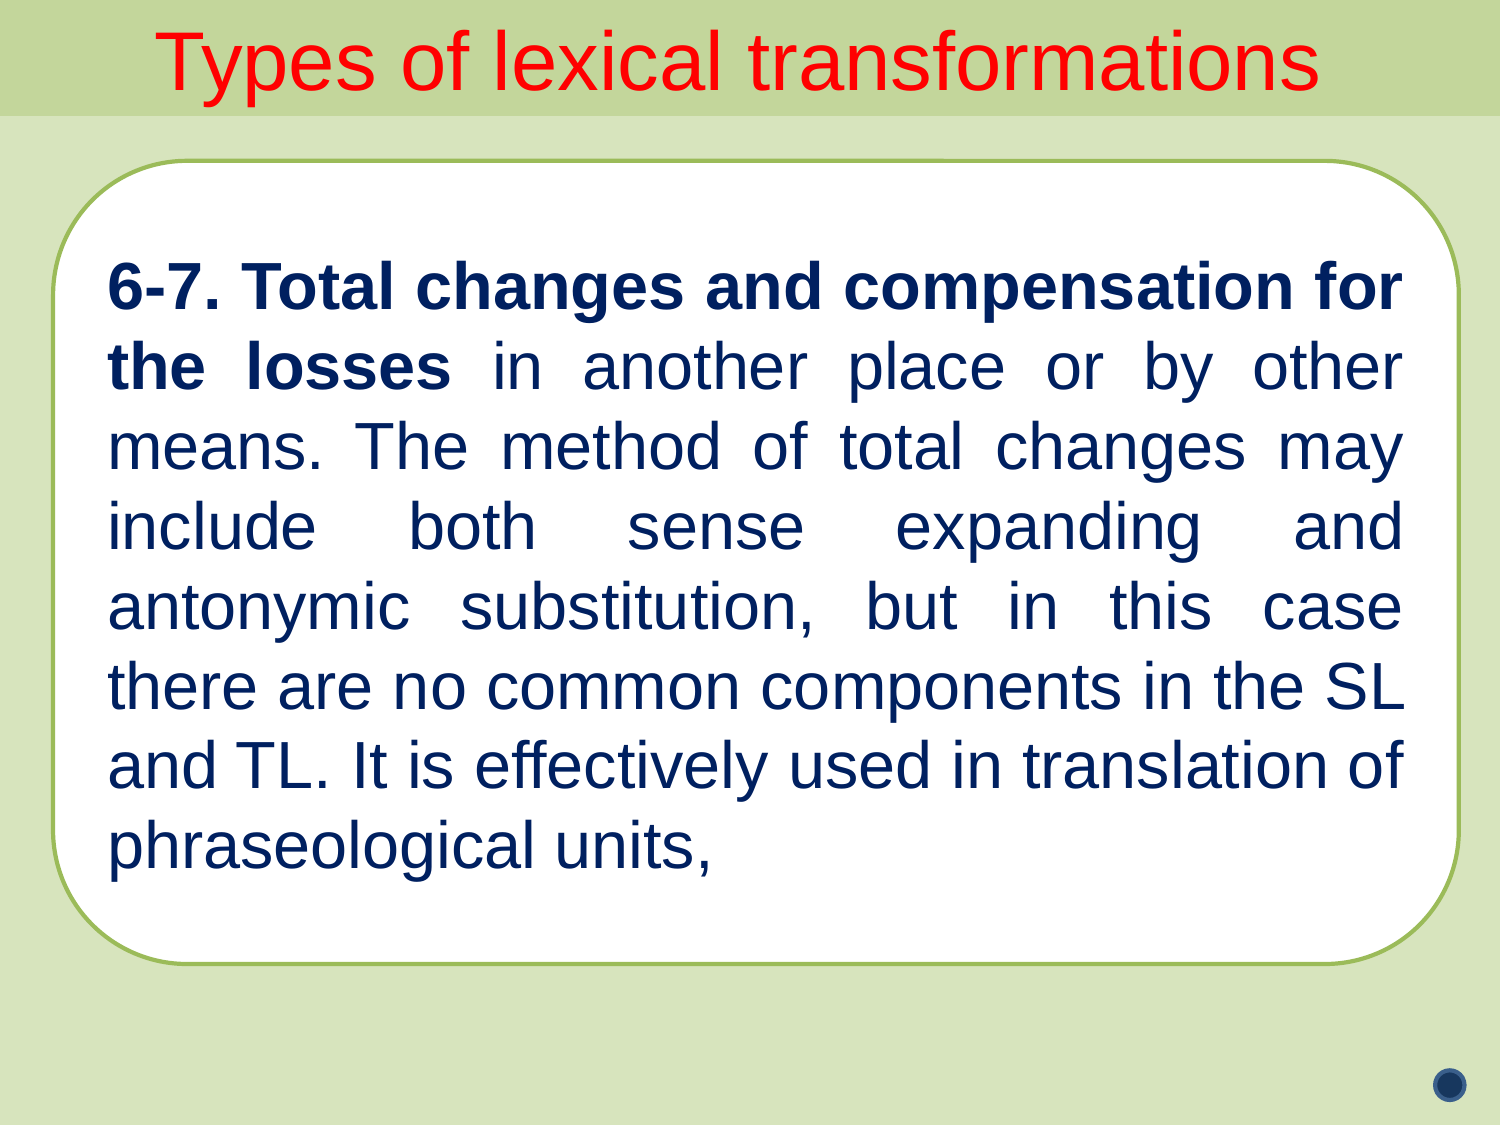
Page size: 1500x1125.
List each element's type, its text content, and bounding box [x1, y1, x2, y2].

text_box [1433, 1068, 1467, 1103]
text_box Types of lexical transformations [0, 0, 1500, 116]
text_box 6-7. Total changes and compensation for the losses in another place or by other means. The method of total changes may include both sense expanding and antonymic substitution, but in this case there are no common components in the SL and TL. It is effectively used in translation of phraseological units, [50, 158, 1461, 967]
